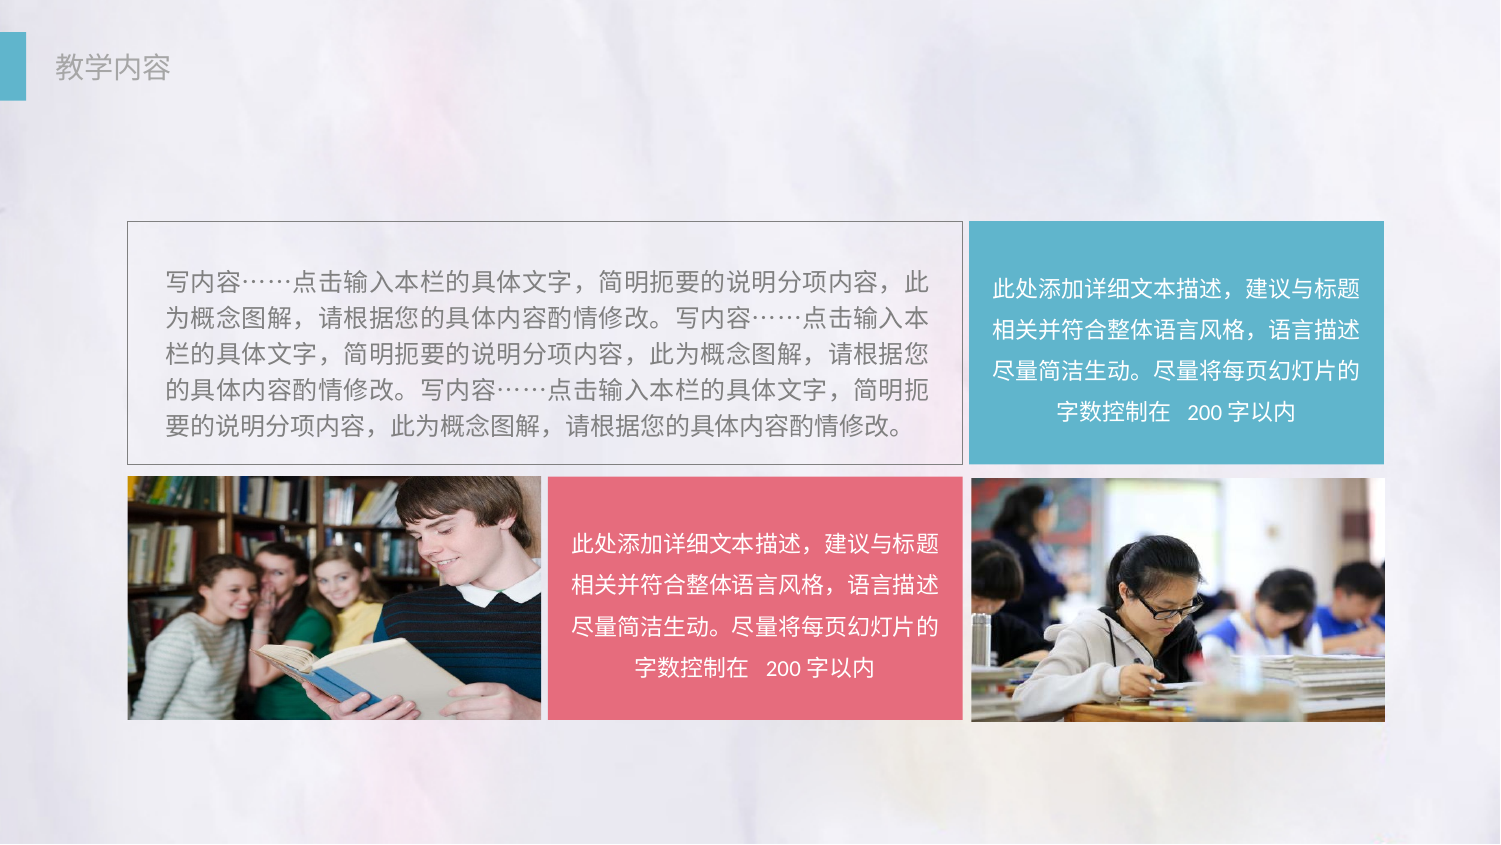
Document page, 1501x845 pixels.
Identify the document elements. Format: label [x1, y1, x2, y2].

text_box [127, 221, 1385, 720]
picture [0, 0, 1500, 844]
